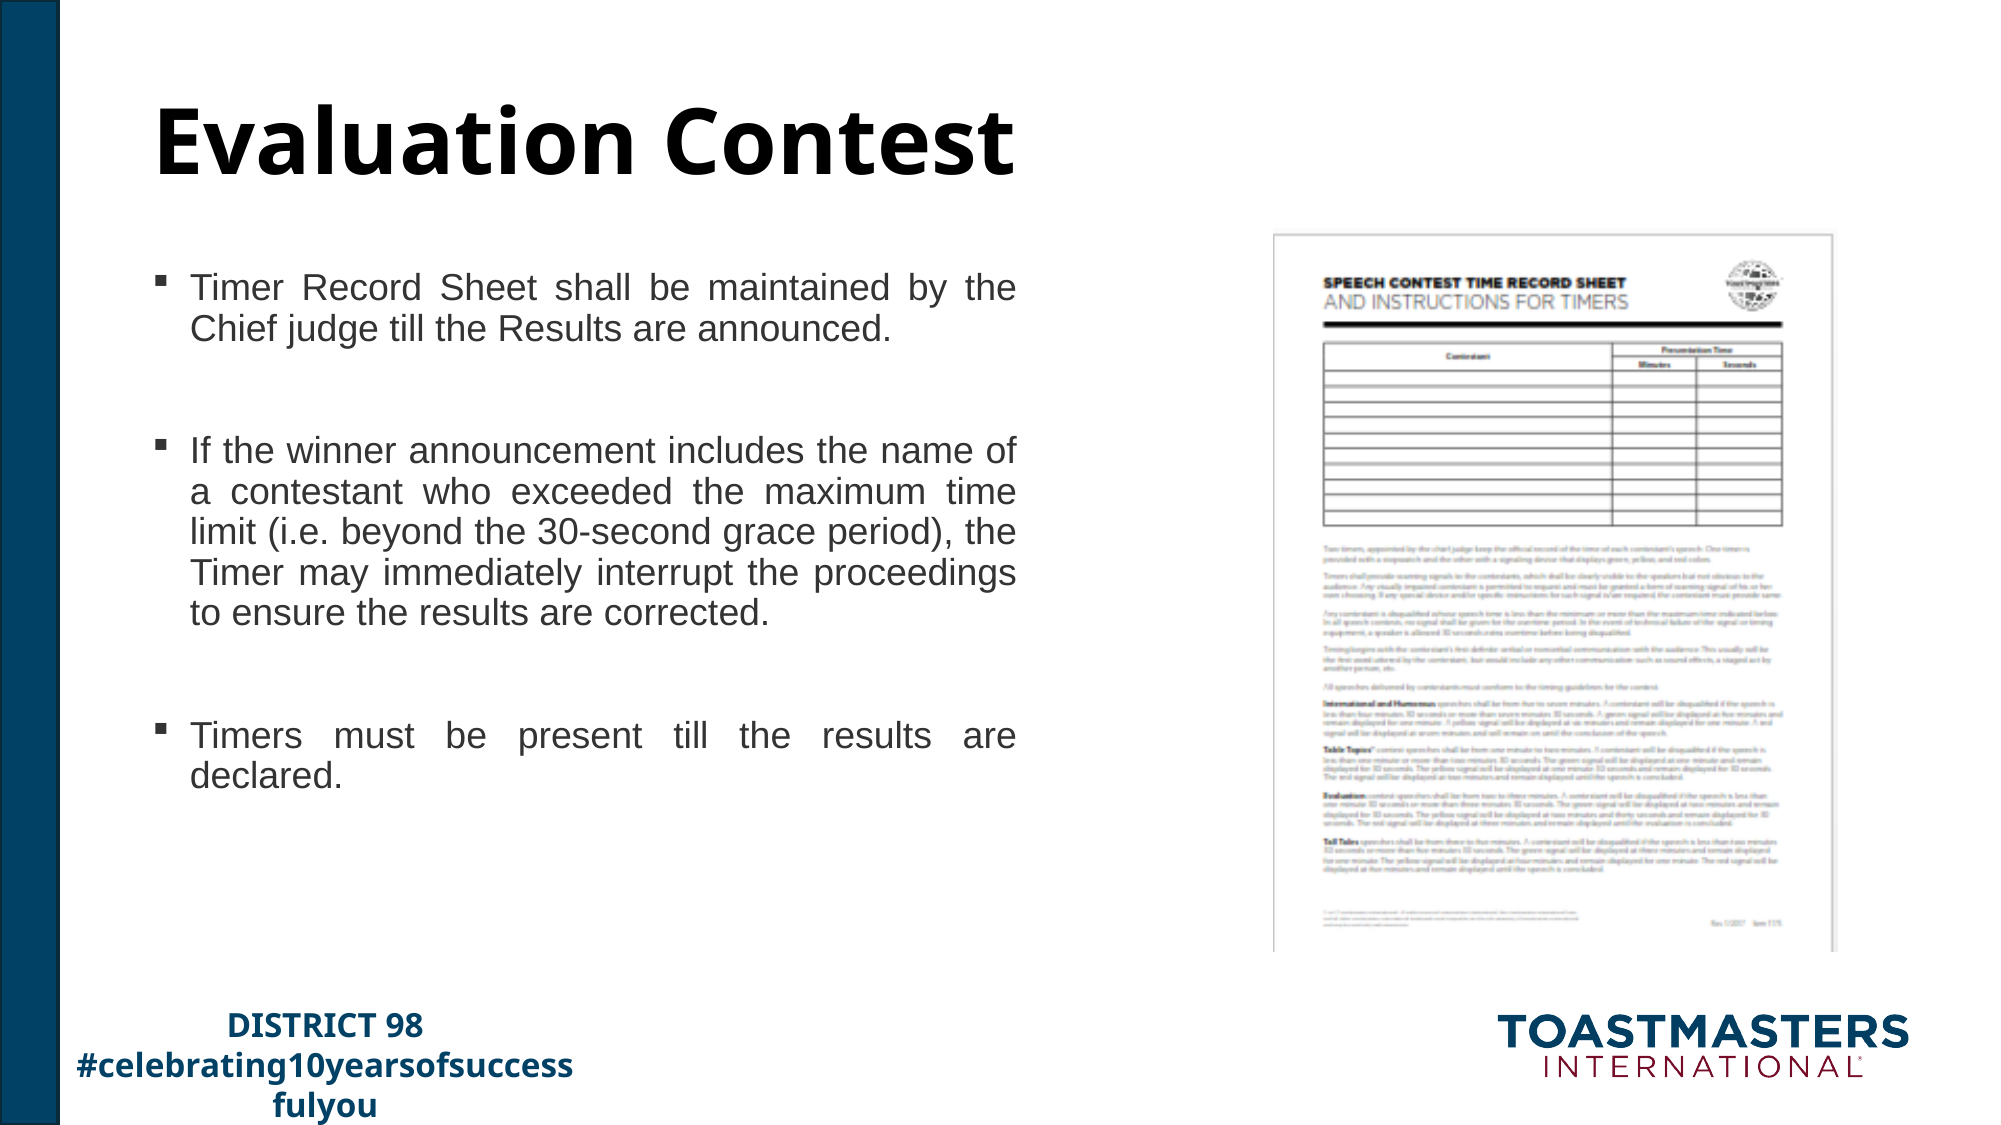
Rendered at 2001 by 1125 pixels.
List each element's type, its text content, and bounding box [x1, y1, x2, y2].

title Evaluation Contest [137, 59, 1944, 229]
text_box [0, 0, 60, 1125]
picture [1273, 228, 2000, 1125]
list Timer Record Sheet shall be maintained by the Chief judge till the Results are announced. If the winner announcement includes the name of a contestant who exceeded the maximum time limit (i.e. beyond the 30-second grace period), the Timer may immediately interrupt the proceedings to ensure the results are corrected. Timers must be present till the results are declared. [137, 260, 1033, 950]
text_box DISTRICT 98 #celebrating10yearsofsuccessfulyou [57, 996, 593, 1125]
